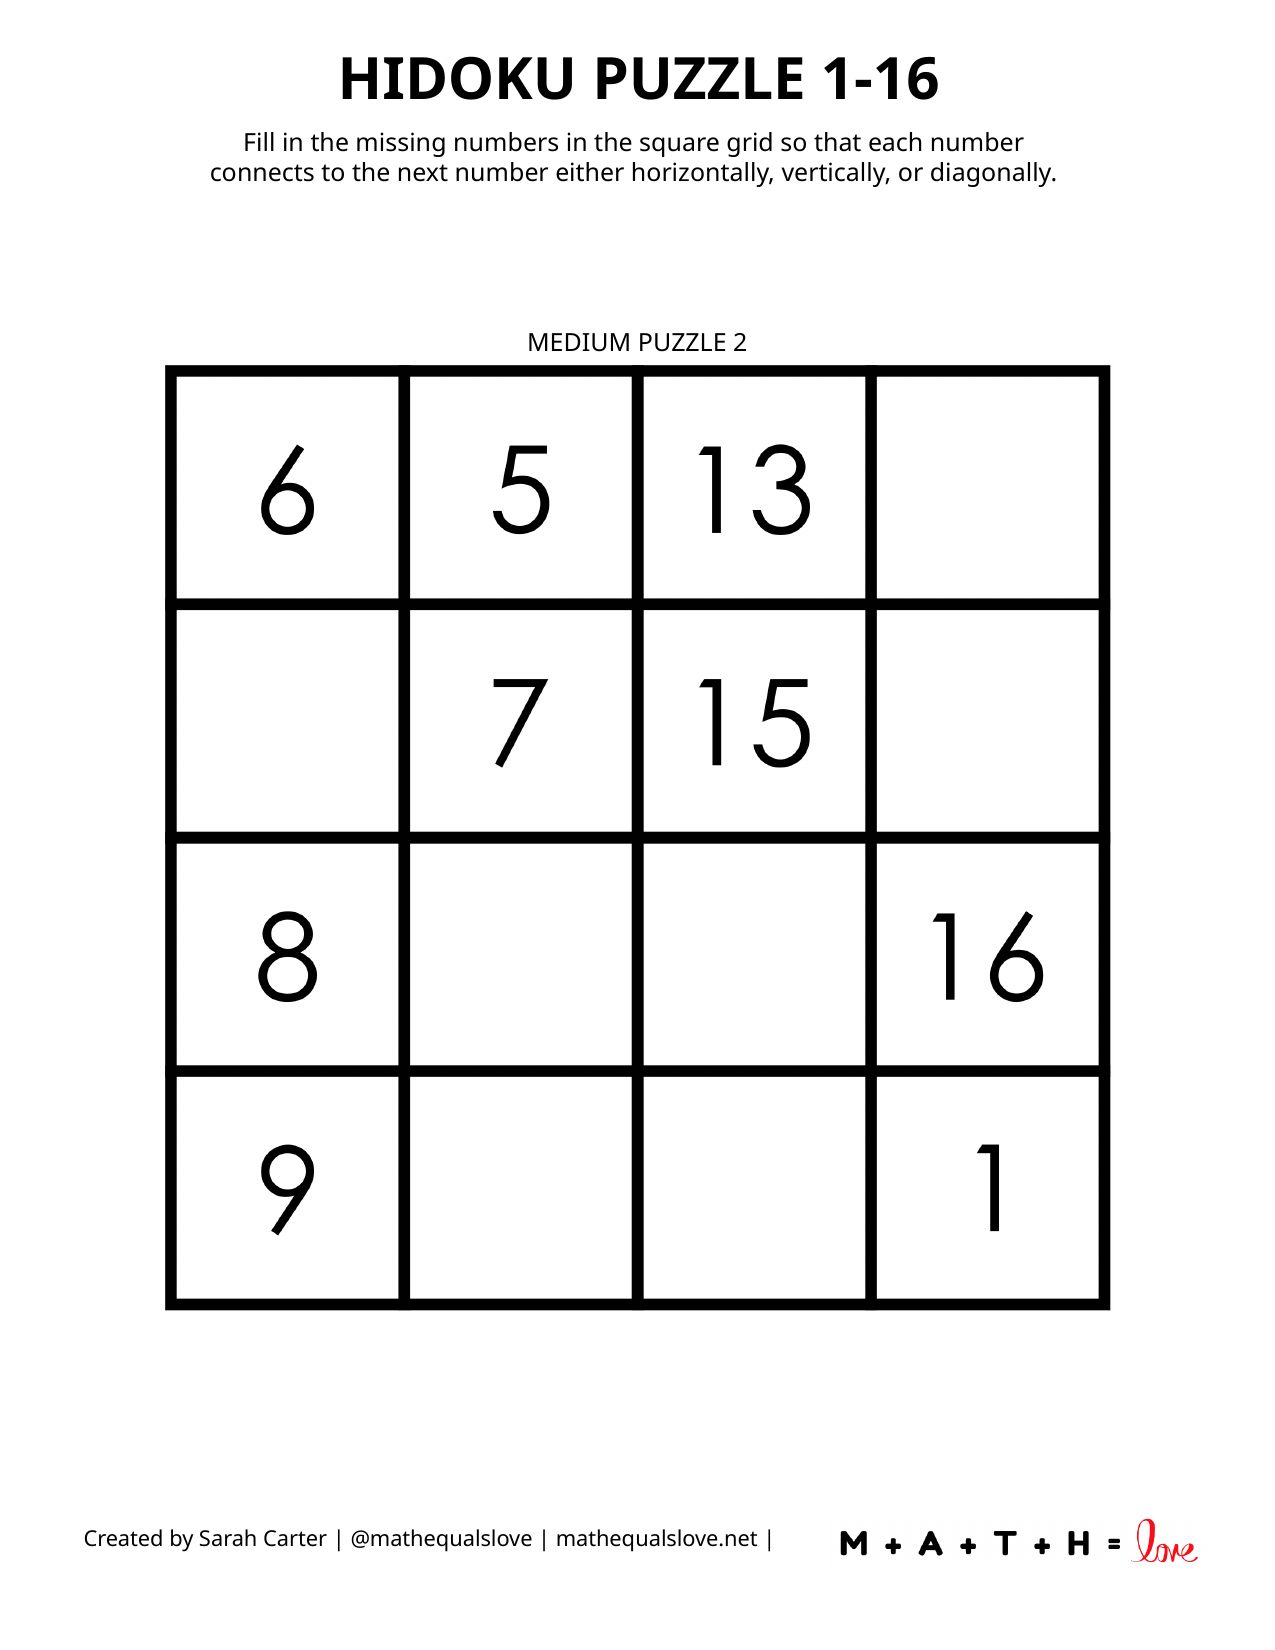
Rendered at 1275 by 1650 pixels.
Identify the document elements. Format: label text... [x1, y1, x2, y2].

text_box HIDOKU PUZZLE 1-16 [66, 33, 1211, 118]
text_box Created by Sarah Carter | @mathequalslove | mathequalslove.net | [68, 1516, 826, 1558]
text_box MEDIUM PUZZLE 2 [159, 326, 1116, 358]
picture [158, 358, 1117, 1317]
text_box Fill in the missing numbers in the square grid so that each number connects to the next number either horizontally, vertically, or diagonally. [0, 118, 1275, 194]
picture [826, 1515, 1207, 1567]
